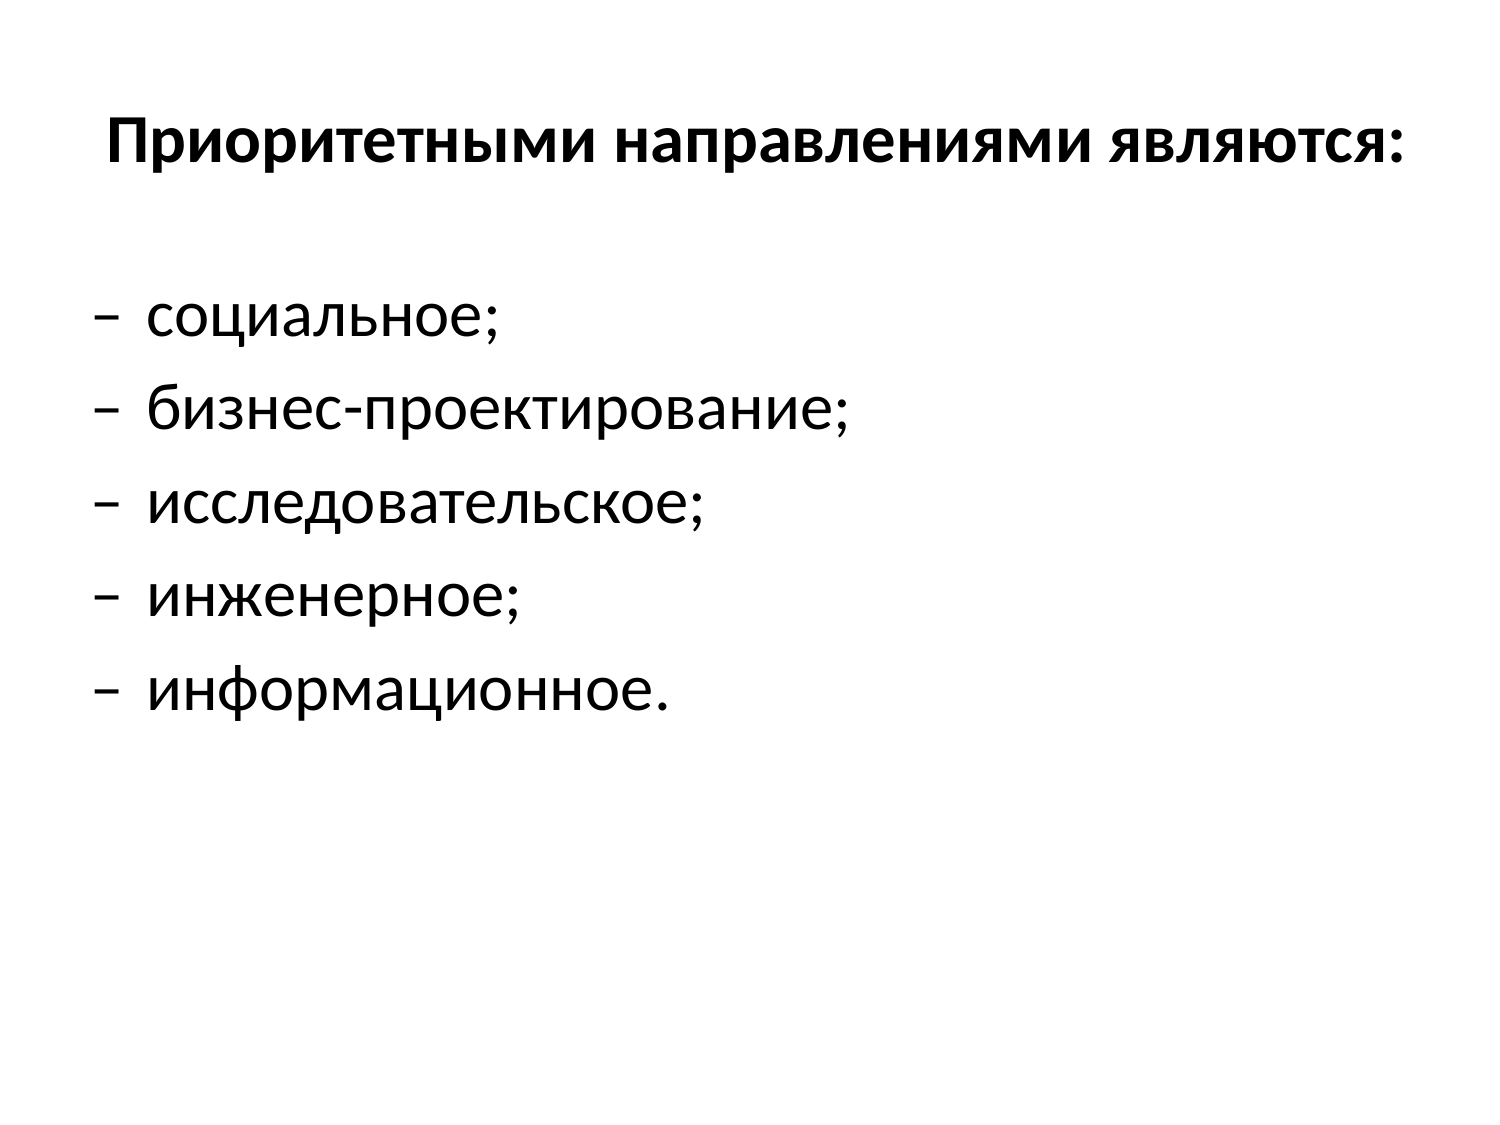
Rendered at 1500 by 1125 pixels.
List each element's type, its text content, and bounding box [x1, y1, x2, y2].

list – социальное; – бизнес-проектирование; – исследовательское; – инженерное; – информационное. [75, 262, 1425, 1005]
title Приоритетными направлениями являются: [82, 82, 1432, 270]
